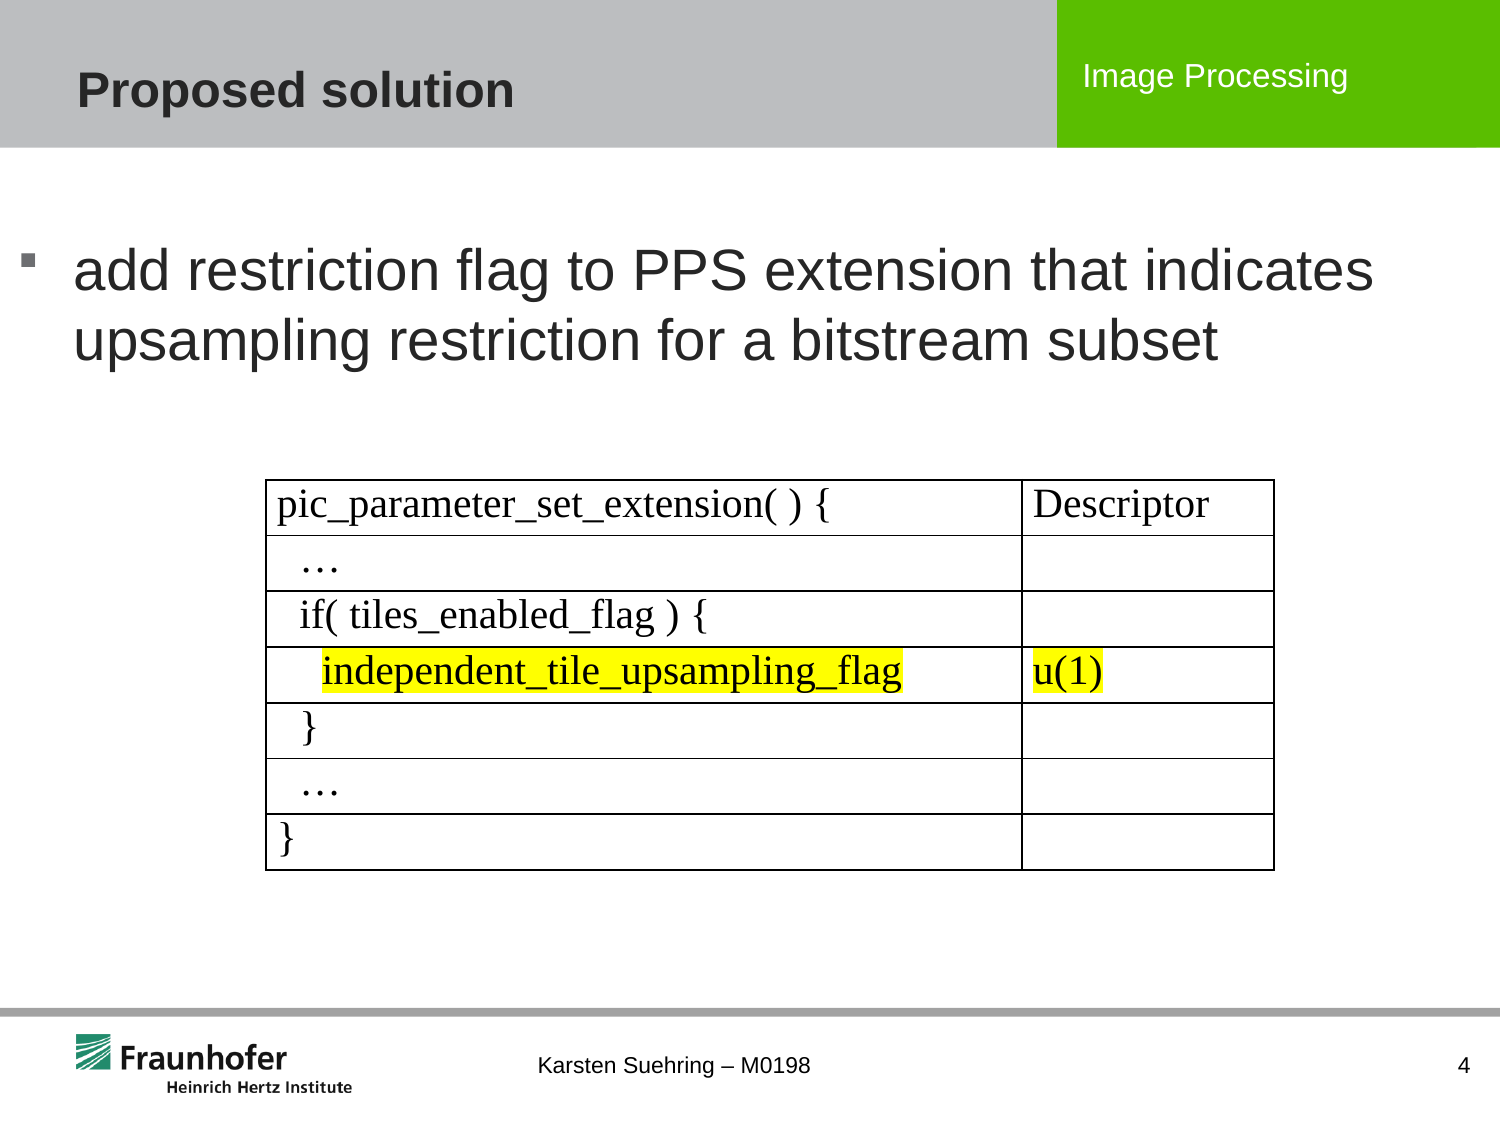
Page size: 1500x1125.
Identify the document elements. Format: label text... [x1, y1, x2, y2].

table_cell u(1) [1023, 648, 1273, 702]
table_header Descriptor [1023, 481, 1273, 535]
footer Karsten Suehring – M0198 [442, 1034, 1008, 1094]
table_cell [1023, 536, 1273, 590]
table_cell [1023, 704, 1273, 758]
slide_number 4 [1394, 1034, 1471, 1094]
table_cell } [267, 704, 1021, 758]
table_cell [1023, 592, 1273, 646]
table_cell independent_tile_upsampling_flag [267, 648, 1021, 702]
list add restriction flag to PPS extension that indicates upsampling restriction for a bitstream subset [17, 231, 1500, 386]
title Proposed solution [76, 58, 1022, 118]
table_cell [1023, 815, 1273, 869]
table_cell … [267, 759, 1021, 813]
table_cell if( tiles_enabled_flag ) { [267, 592, 1021, 646]
table_cell … [267, 536, 1021, 590]
table_header pic_parameter_set_extension( ) { [267, 481, 1021, 535]
picture [76, 1034, 352, 1093]
table_cell [1023, 759, 1273, 813]
table_cell } [267, 815, 1021, 869]
